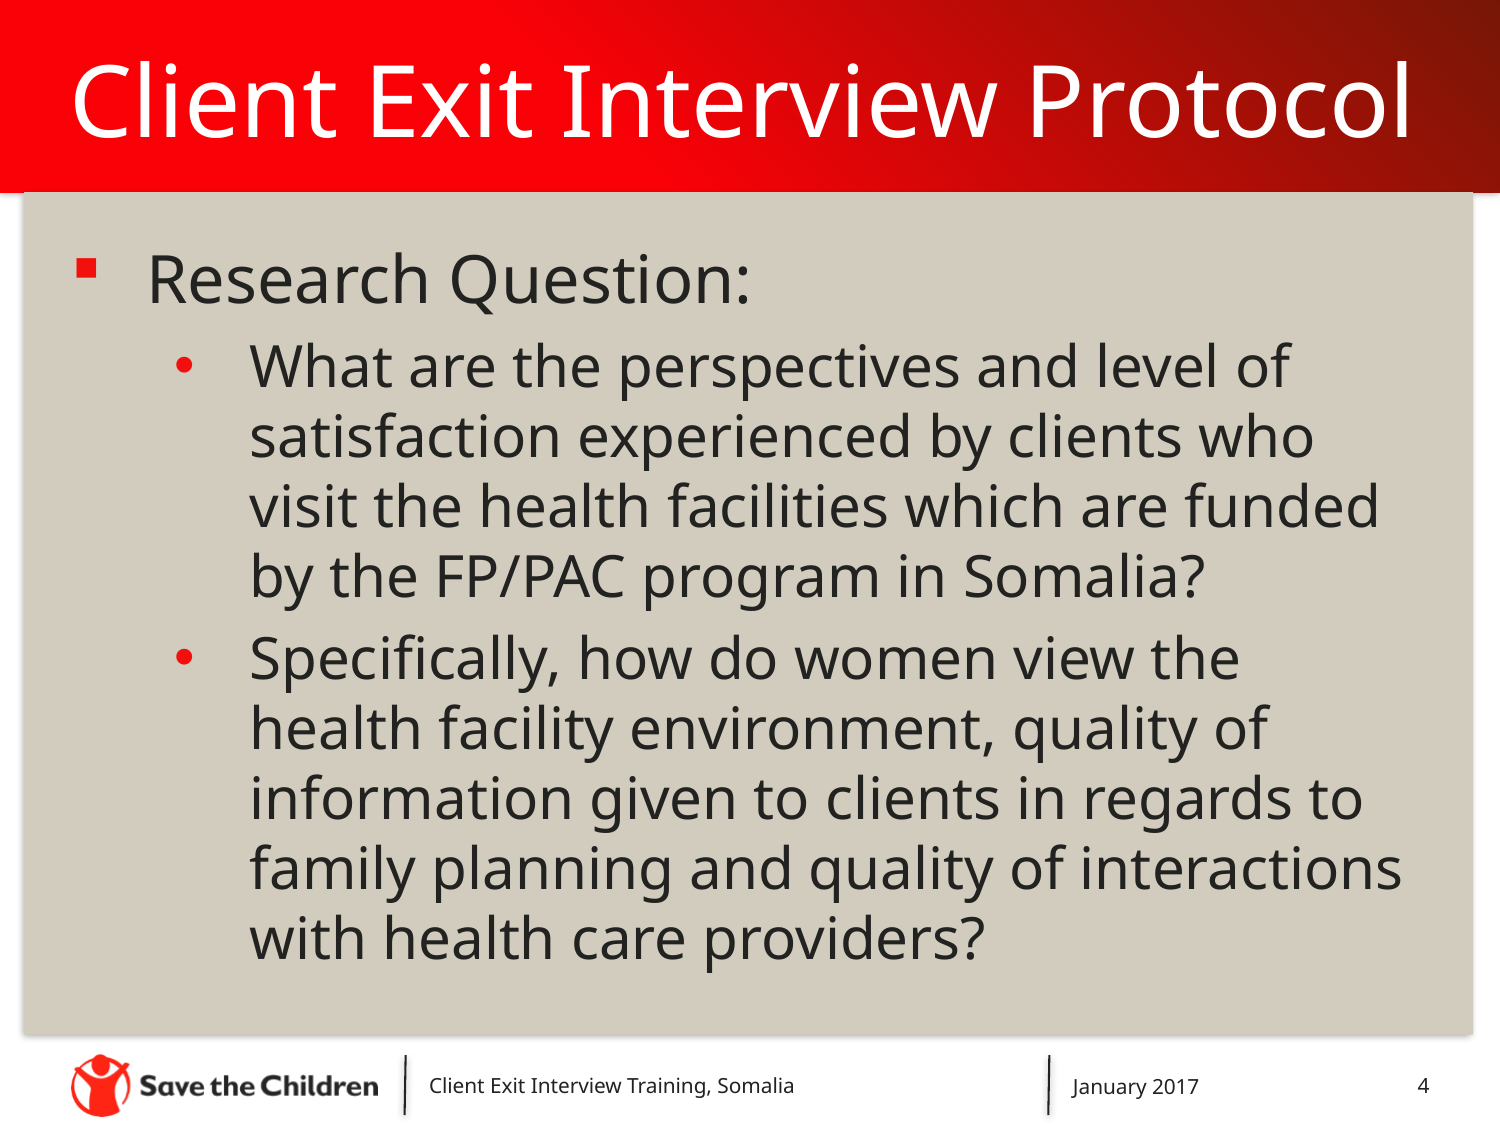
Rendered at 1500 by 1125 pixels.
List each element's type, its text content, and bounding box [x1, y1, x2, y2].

slide_number 4 [1317, 1056, 1445, 1117]
footer Client Exit Interview Training, Somalia [414, 1056, 1042, 1117]
picture [71, 1054, 378, 1117]
list Research Question: What are the perspectives and level of satisfaction experienced by clients who visit the health facilities which are funded by the FP/PAC program in Somalia? Specifically, how do women view the health facility environment, quality of information given to clients in regards to family planning and quality of interactions with health care providers? [71, 236, 1429, 983]
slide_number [1057, 1056, 1317, 1117]
title Client Exit Interview Protocol [69, 33, 1429, 163]
